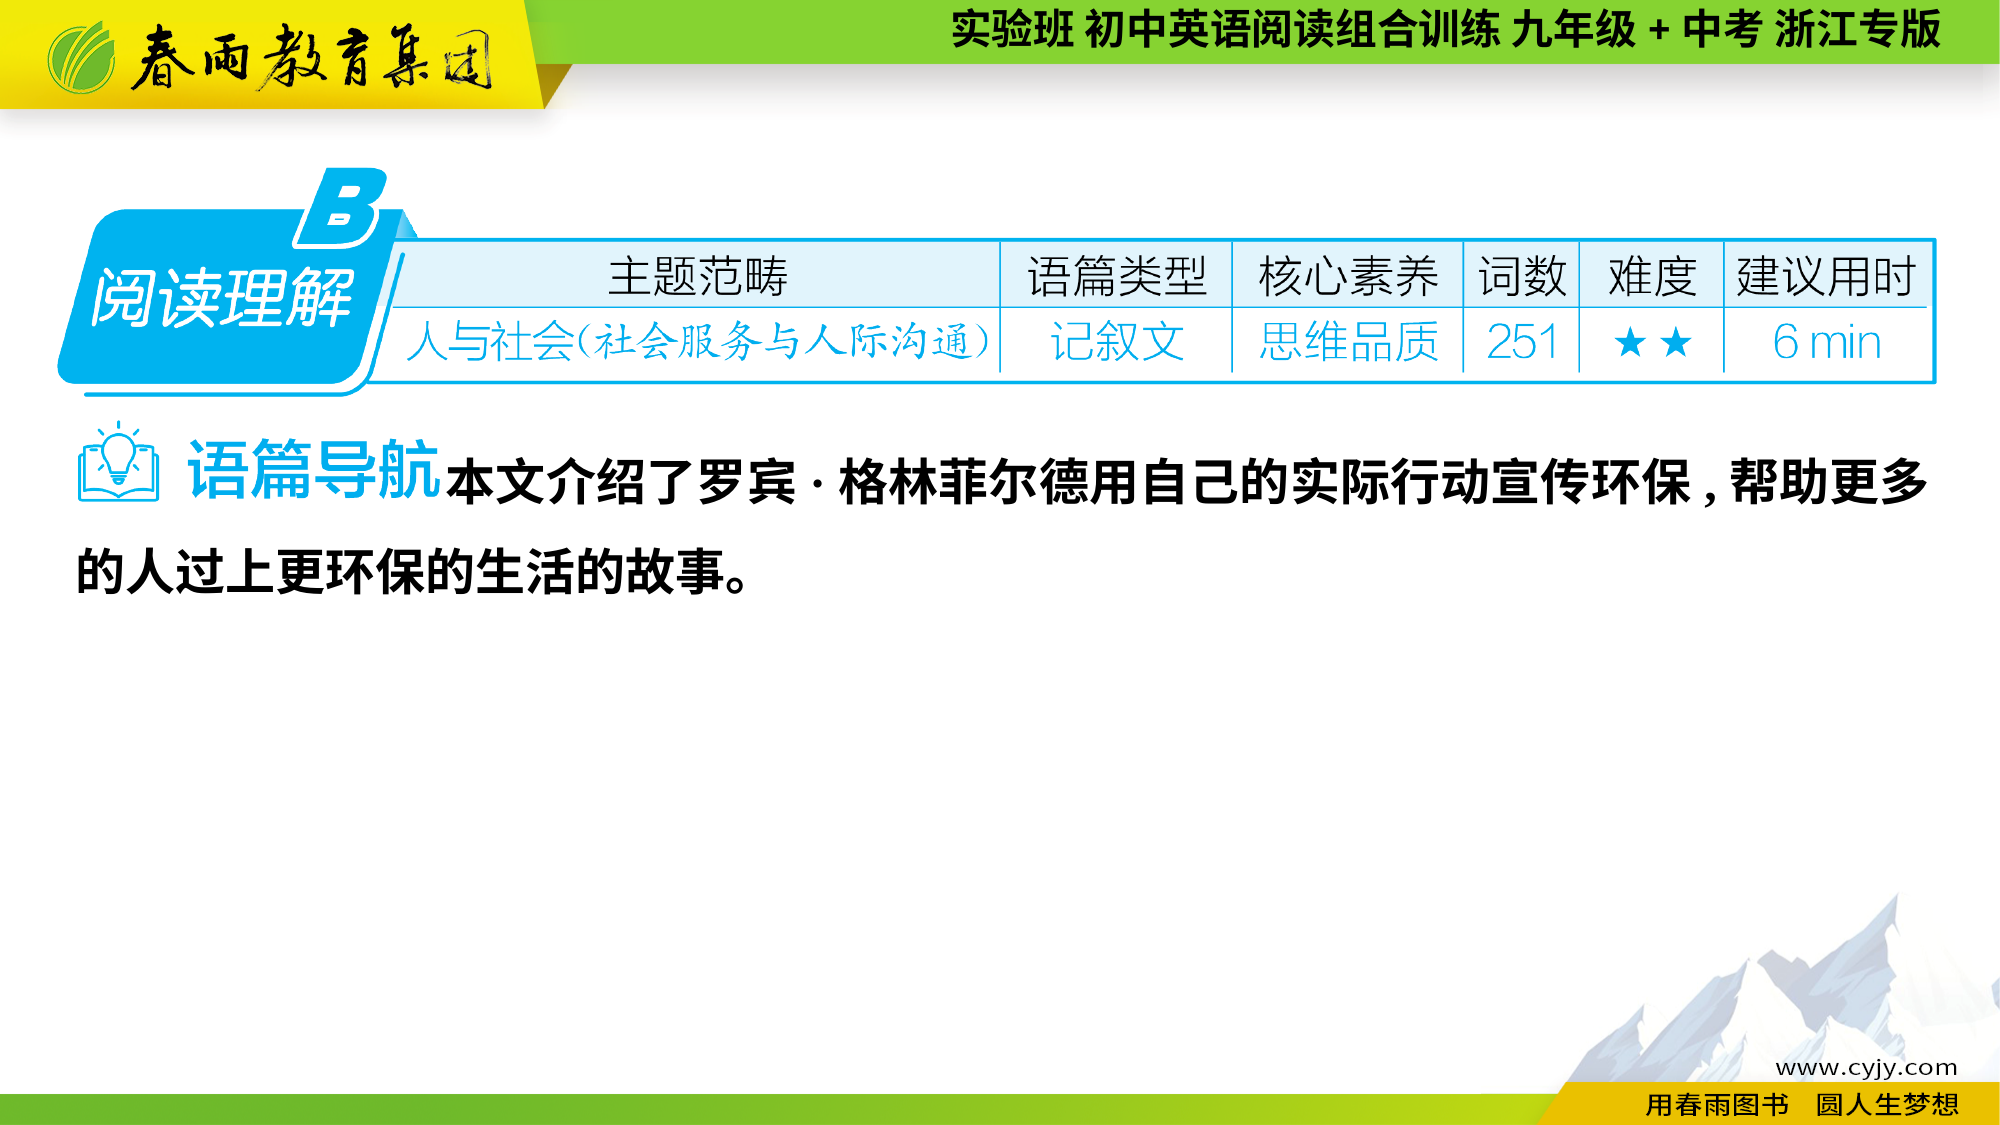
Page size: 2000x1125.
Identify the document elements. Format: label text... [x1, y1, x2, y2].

list 本文介绍了罗宾·格林菲尔德用自己的实际行动宣传环保,帮助更多的人过上更环保的生活的故事。 [60, 420, 1945, 598]
picture [0, 0, 2000, 1125]
